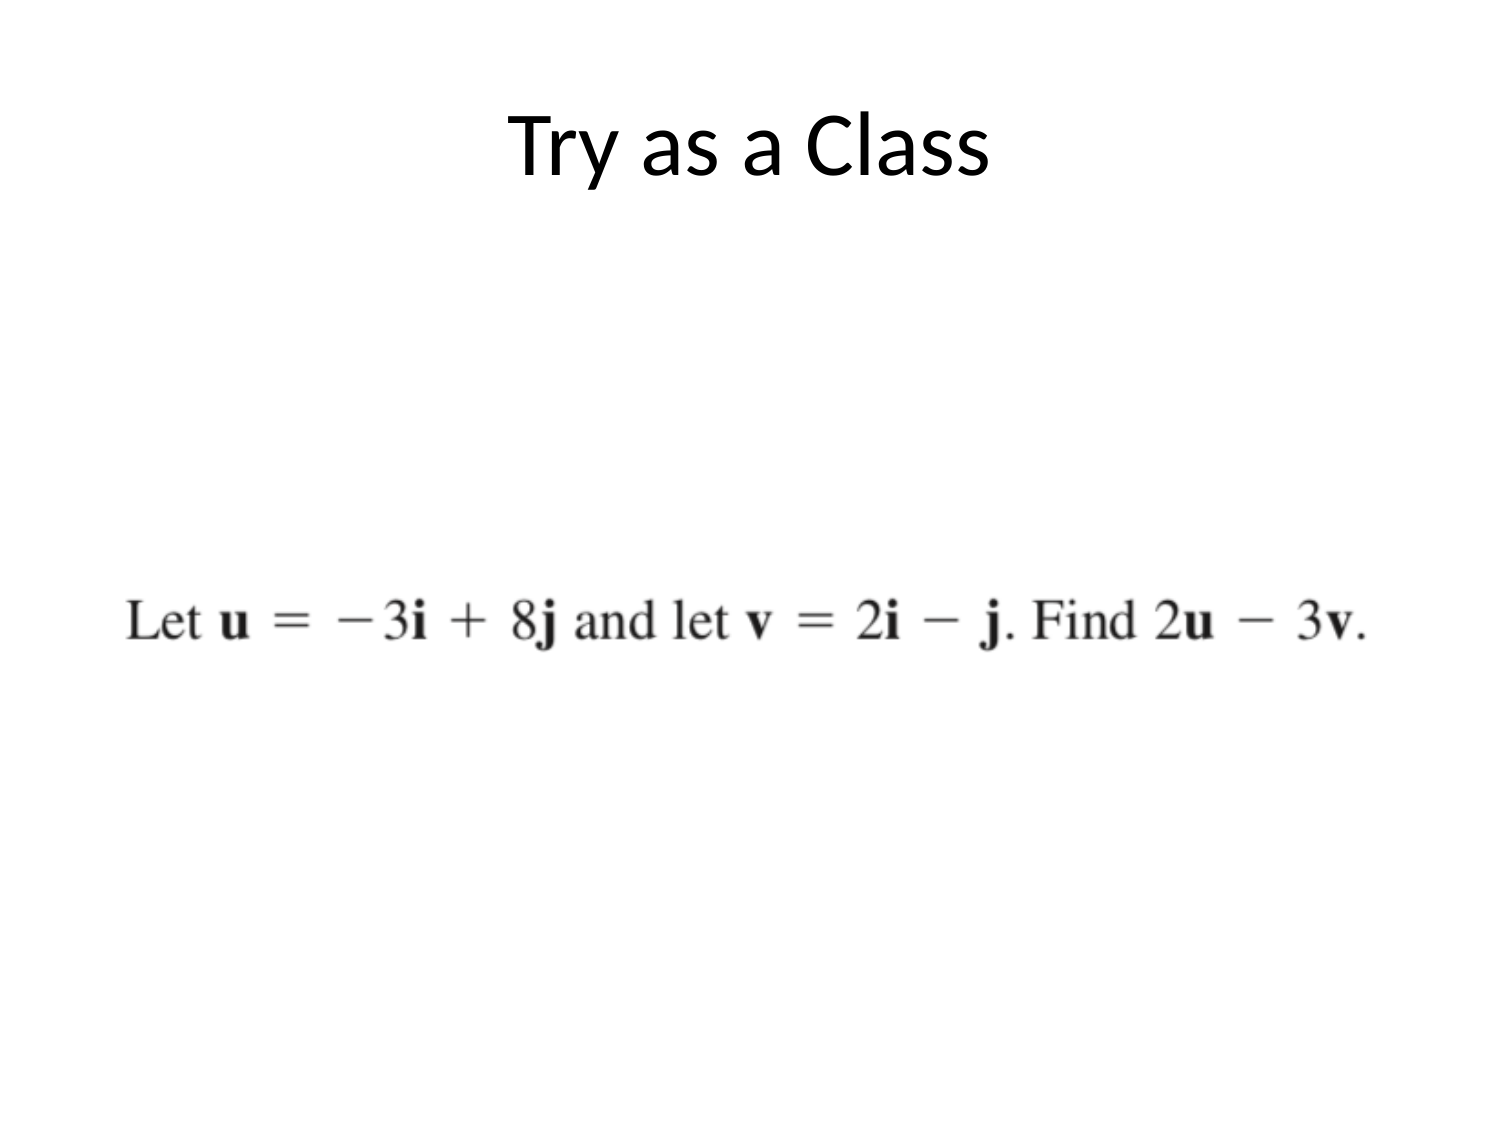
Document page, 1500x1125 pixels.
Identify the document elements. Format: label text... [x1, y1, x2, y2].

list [74, 262, 1426, 1006]
title Try as a Class [75, 45, 1425, 233]
